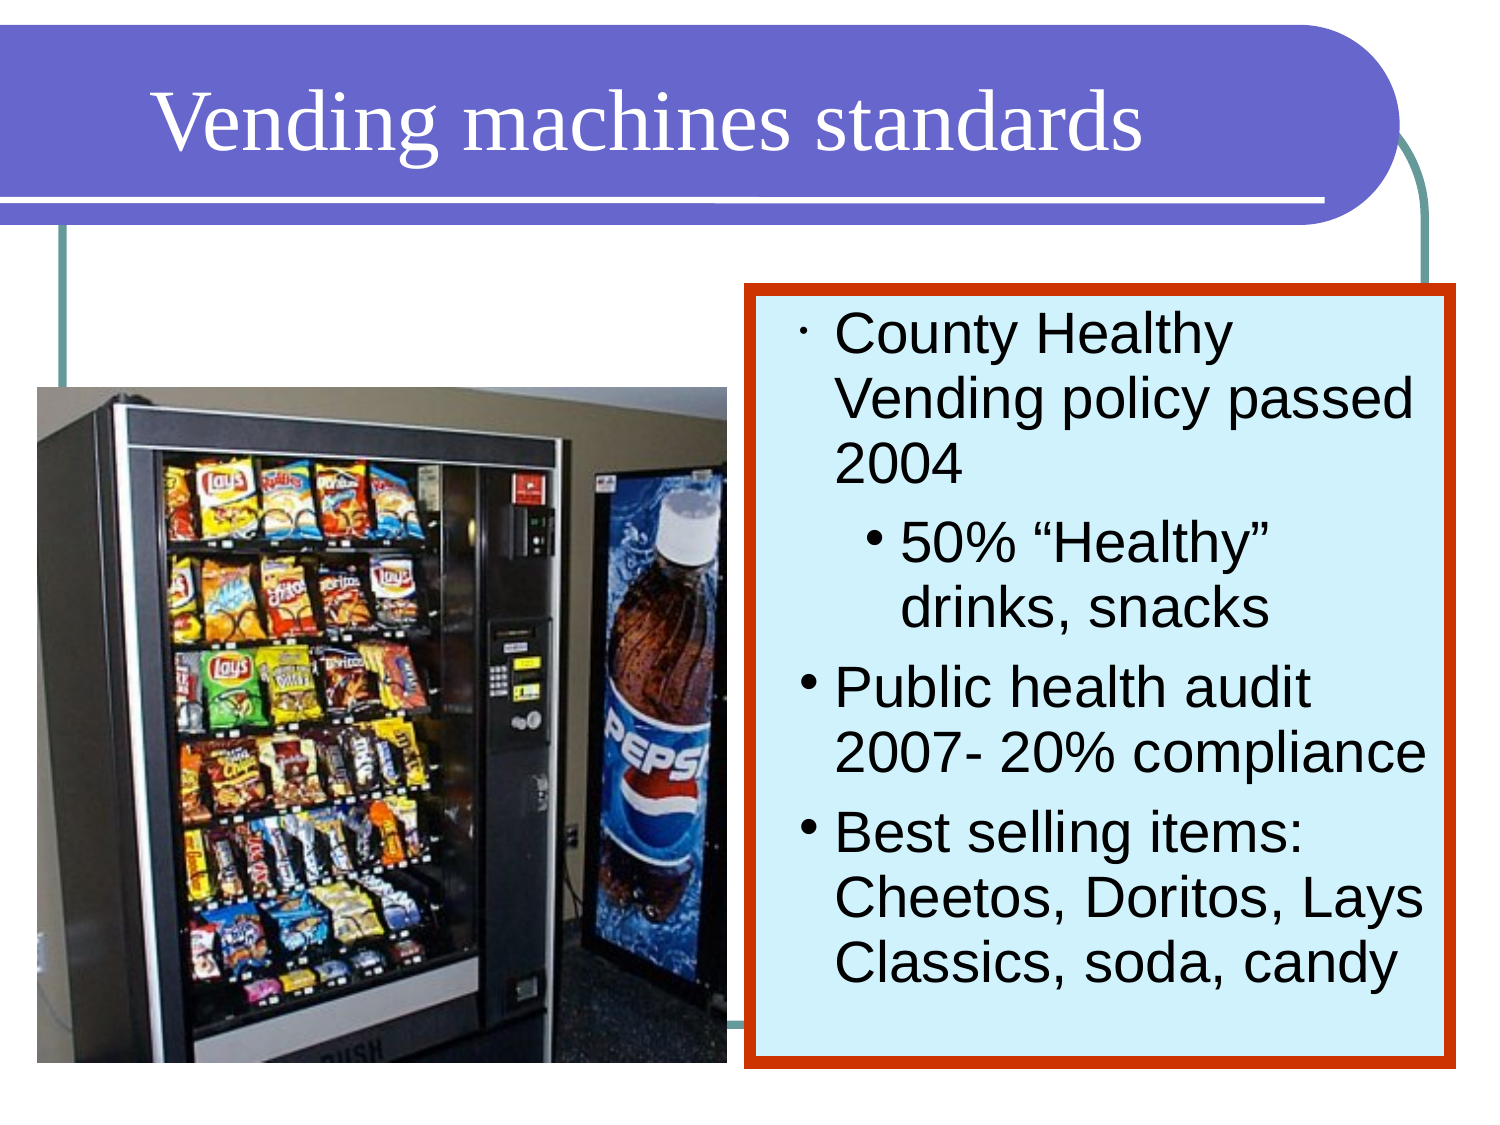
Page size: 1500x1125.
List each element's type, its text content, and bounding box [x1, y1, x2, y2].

text_box Vending machines standards [112, 24, 1388, 213]
text_box County Healthy Vending policy passed 2004 50% “Healthy” drinks, snacks Public health audit 2007- 20% compliance Best selling items: Cheetos, Doritos, Lays Classics, soda, candy [750, 289, 1450, 1063]
picture [37, 387, 727, 1063]
